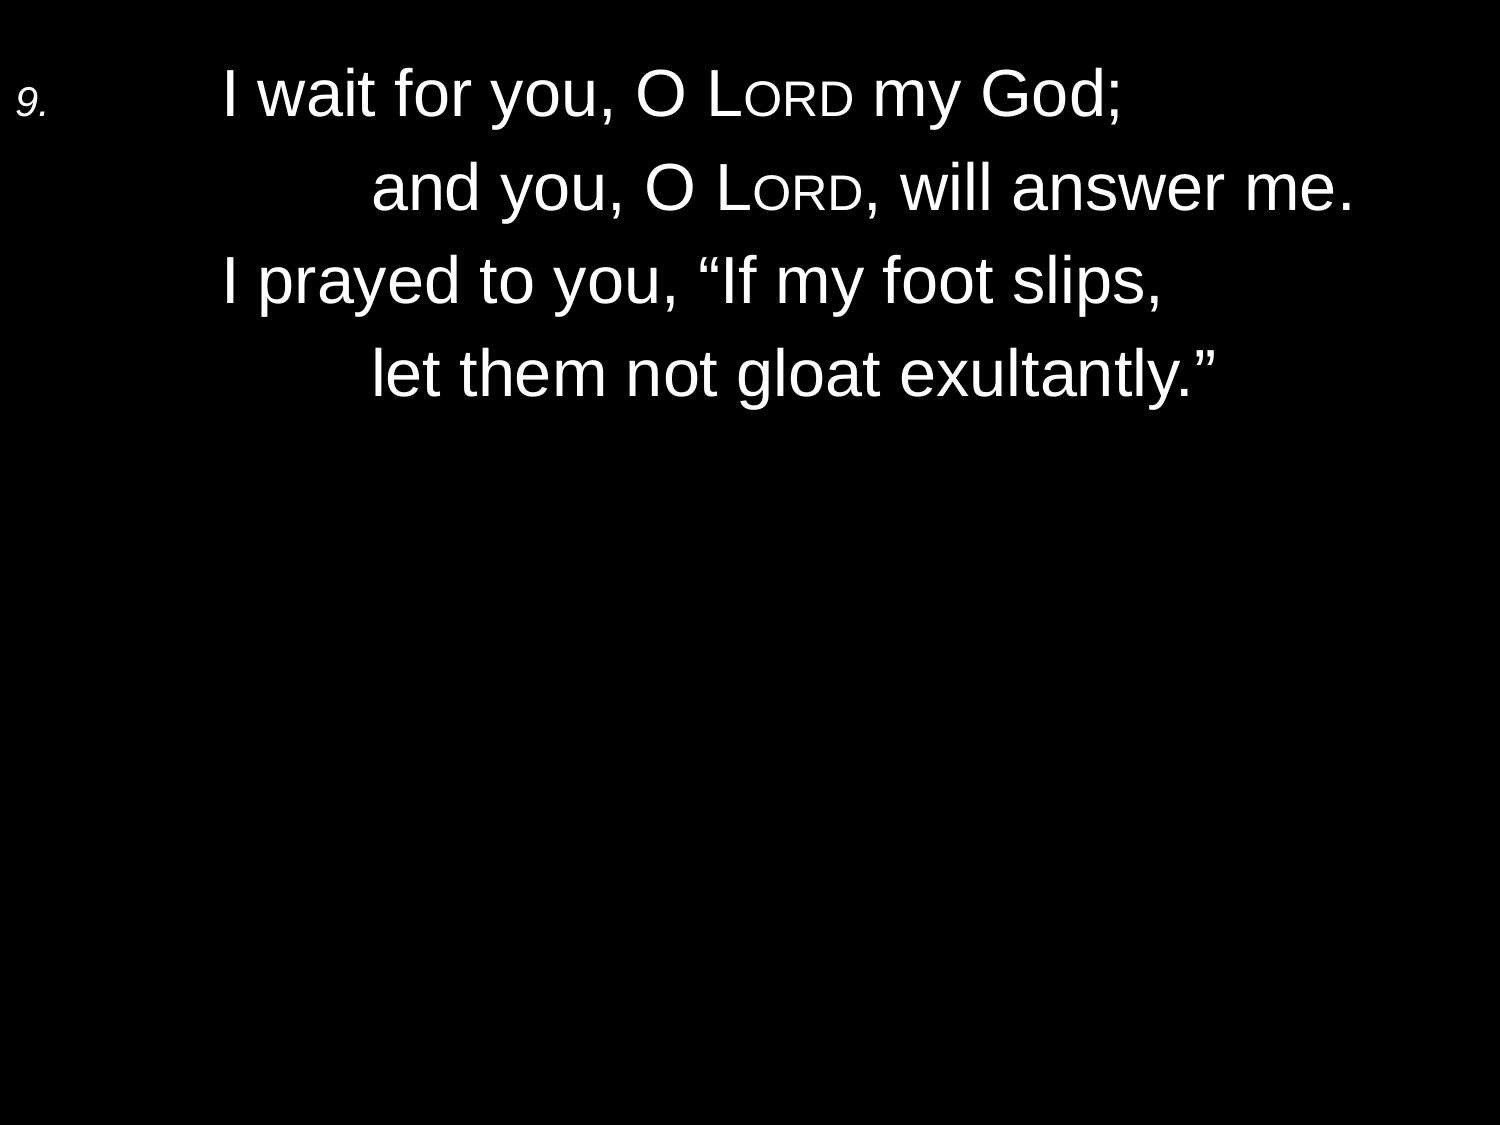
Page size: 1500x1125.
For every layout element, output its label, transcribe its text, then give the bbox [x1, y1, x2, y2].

list 9. I wait for you, O Lord my God; and you, O Lord, will answer me. I prayed to you, “If my foot slips, let them not gloat exultantly.” [0, 42, 1500, 1047]
